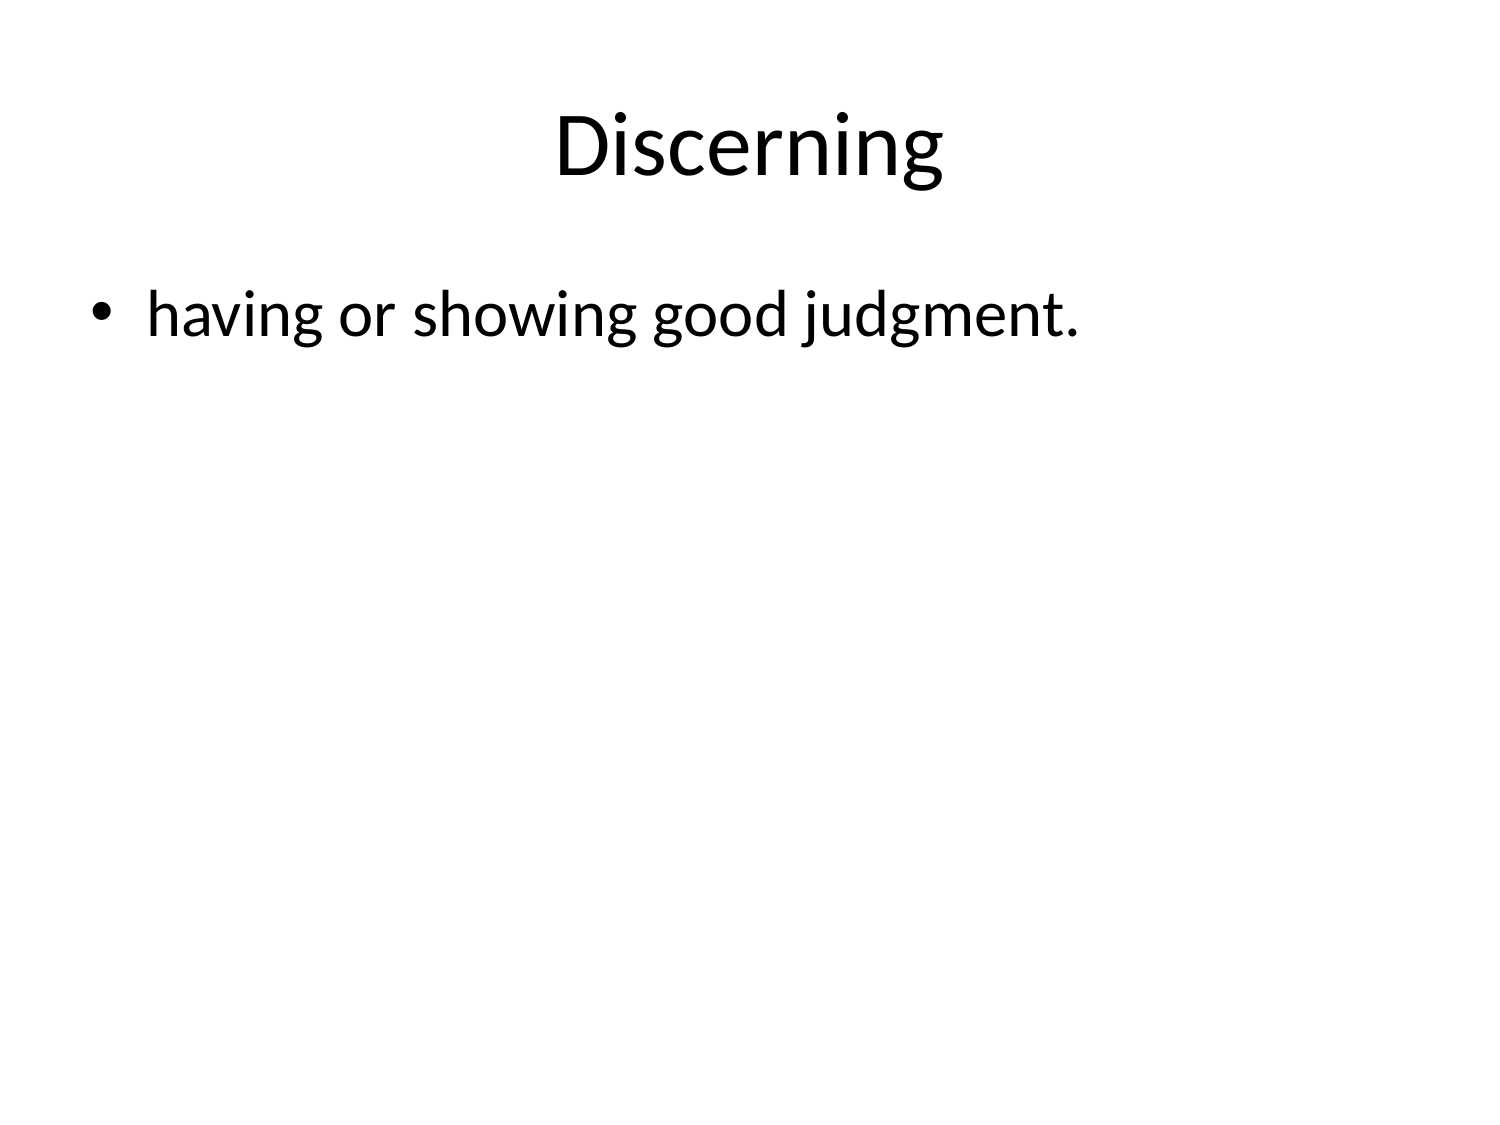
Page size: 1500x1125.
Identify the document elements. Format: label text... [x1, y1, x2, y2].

title Discerning [75, 45, 1425, 233]
list having or showing good judgment. [75, 262, 1425, 1005]
